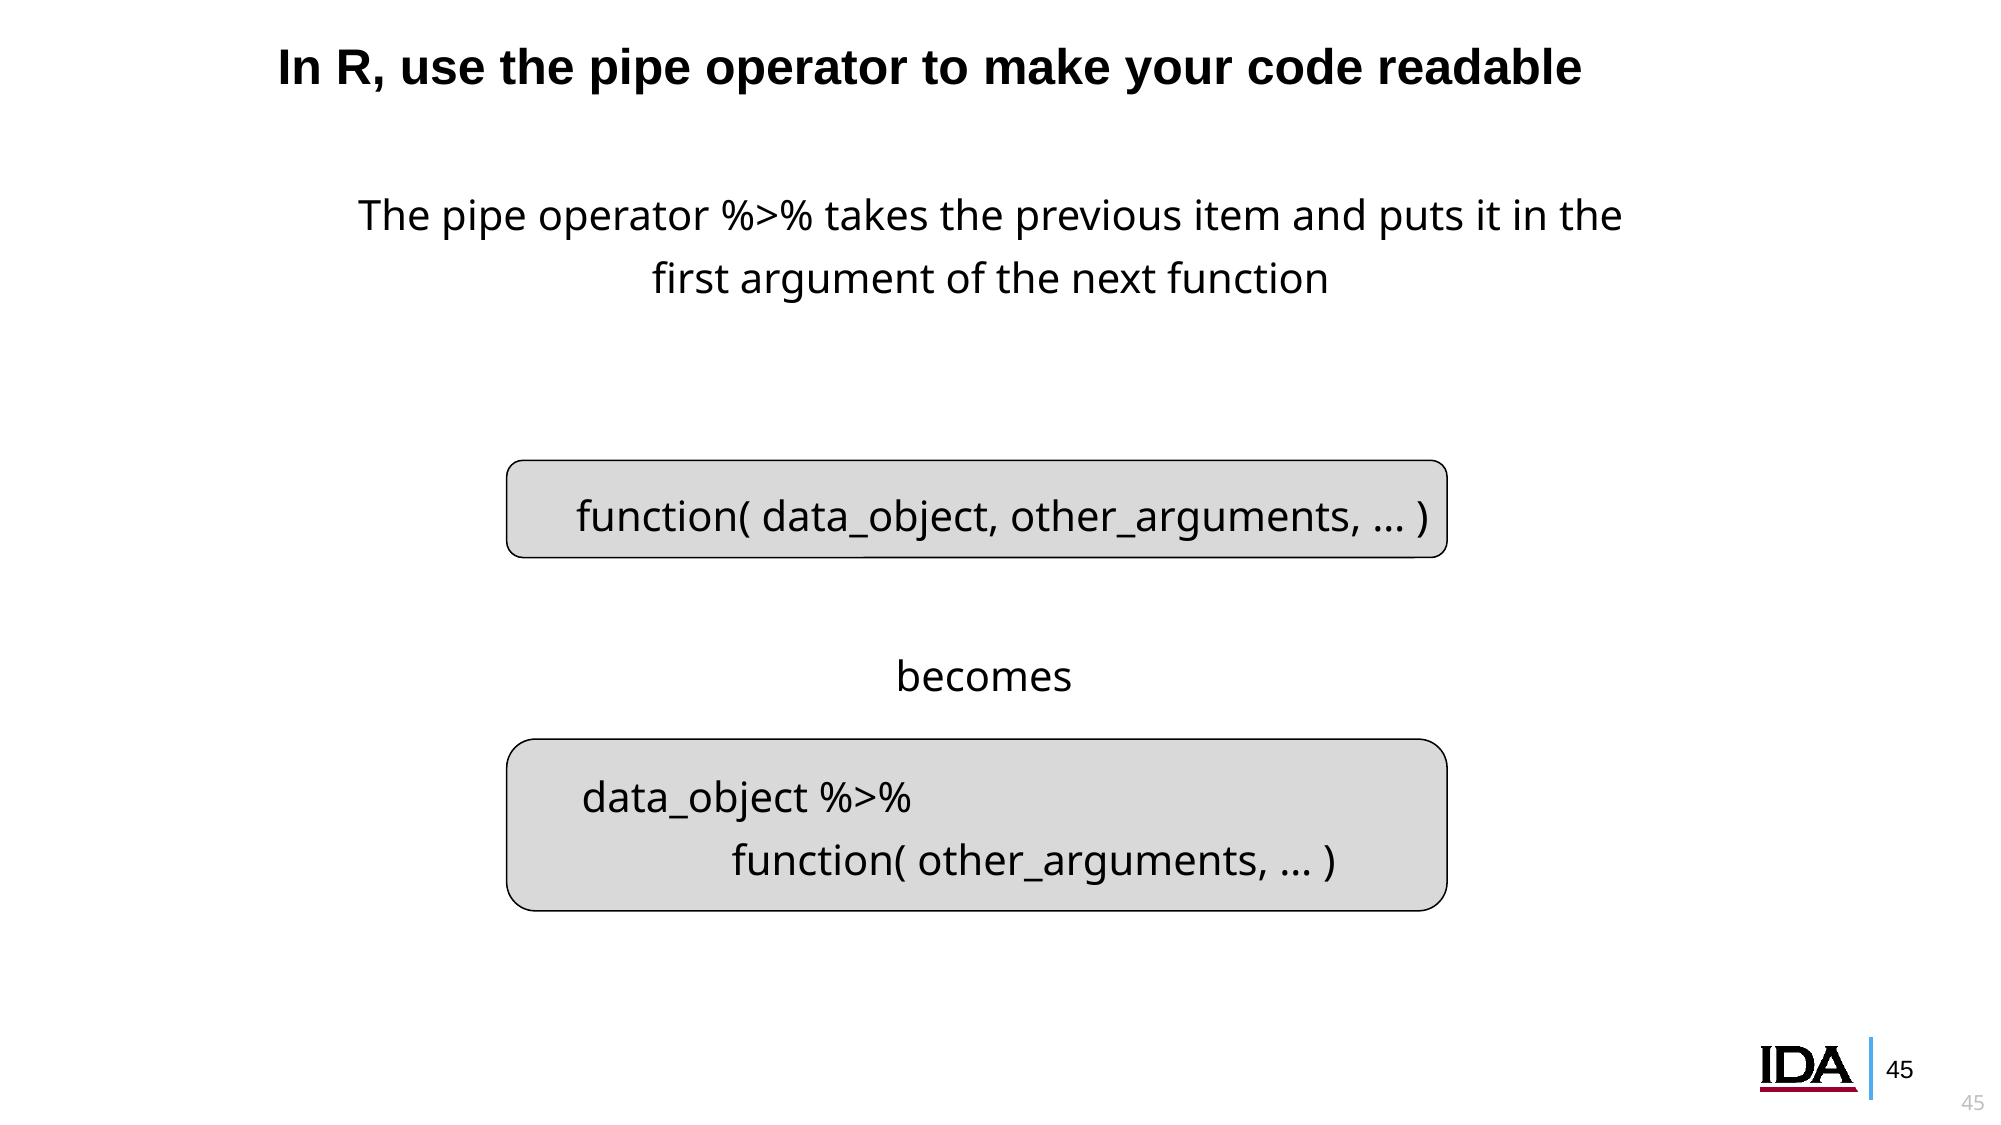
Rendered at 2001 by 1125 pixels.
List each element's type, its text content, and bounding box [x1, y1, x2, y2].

text_box [506, 739, 1446, 911]
text_box function( data_object, other_arguments, … ) [425, 477, 1695, 664]
text_box [506, 460, 1448, 477]
slide_number 44 [1866, 1065, 2000, 1125]
text_box becomes [349, 637, 1619, 725]
title In R, use the pipe operator to make your code readable [262, 26, 1738, 113]
picture [1760, 1046, 1858, 1092]
text_box data_object %>% function( other_arguments, … ) [581, 758, 1850, 945]
text_box The pipe operator %>% takes the previous item and puts it in the first argument of the next function [356, 176, 1625, 363]
